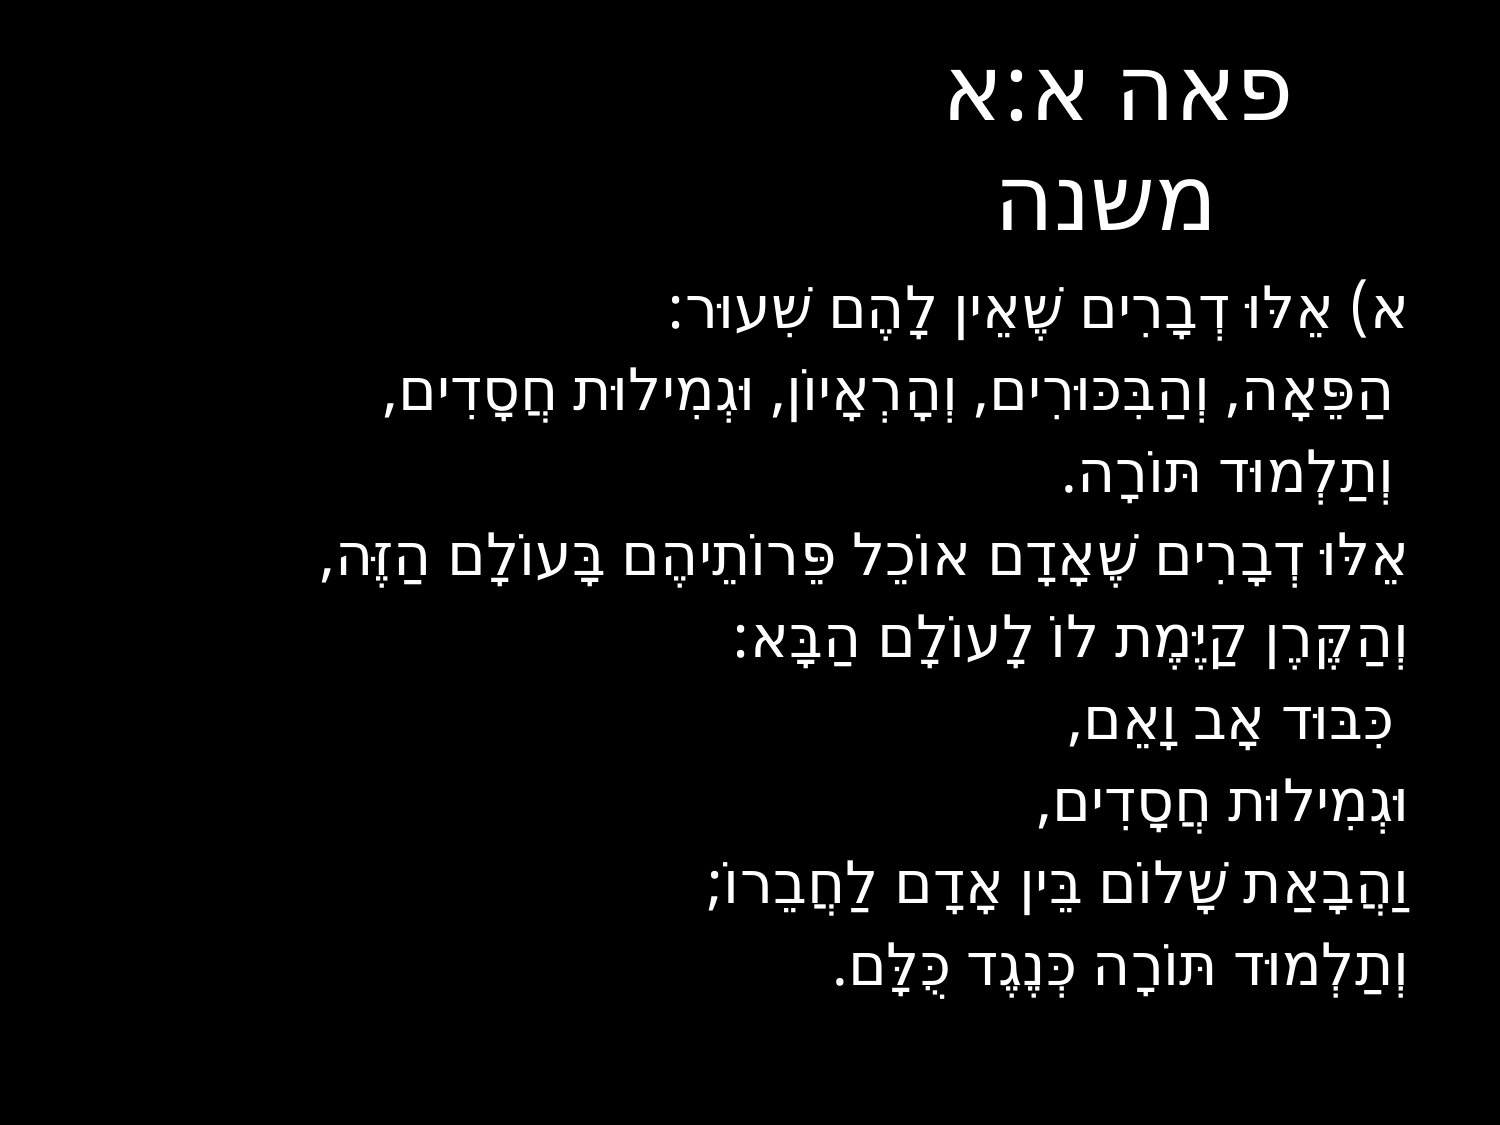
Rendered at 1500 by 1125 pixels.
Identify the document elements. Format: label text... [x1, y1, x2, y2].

list א) אֵלּוּ דְבָרִים שֶׁאֵין לָהֶם שִׁעוּר: הַפֵּאָה, וְהַבִּכּוּרִים, וְהָרְאָיוֹן, וּגְמִילוּת חֲסָדִים, וְתַלְמוּד תּוֹרָה. אֵלּוּ דְבָרִים שֶׁאָדָם אוֹכֵל פֵּרוֹתֵיהֶם בָּעוֹלָם הַזֶּה, וְהַקֶּרֶן קַיֶּמֶת לוֹ לָעוֹלָם הַבָּא: כִּבּוּד אָב וָאֵם, וּגְמִילוּת חֲסָדִים, וַהֲבָאַת שָׁלוֹם בֵּין אָדָם לַחֲבֵרוֹ; וְתַלְמוּד תּוֹרָה כְּנֶגֶד כֻּלָּם. [75, 262, 1425, 1005]
title פאה א:א משנה [787, 45, 1425, 233]
